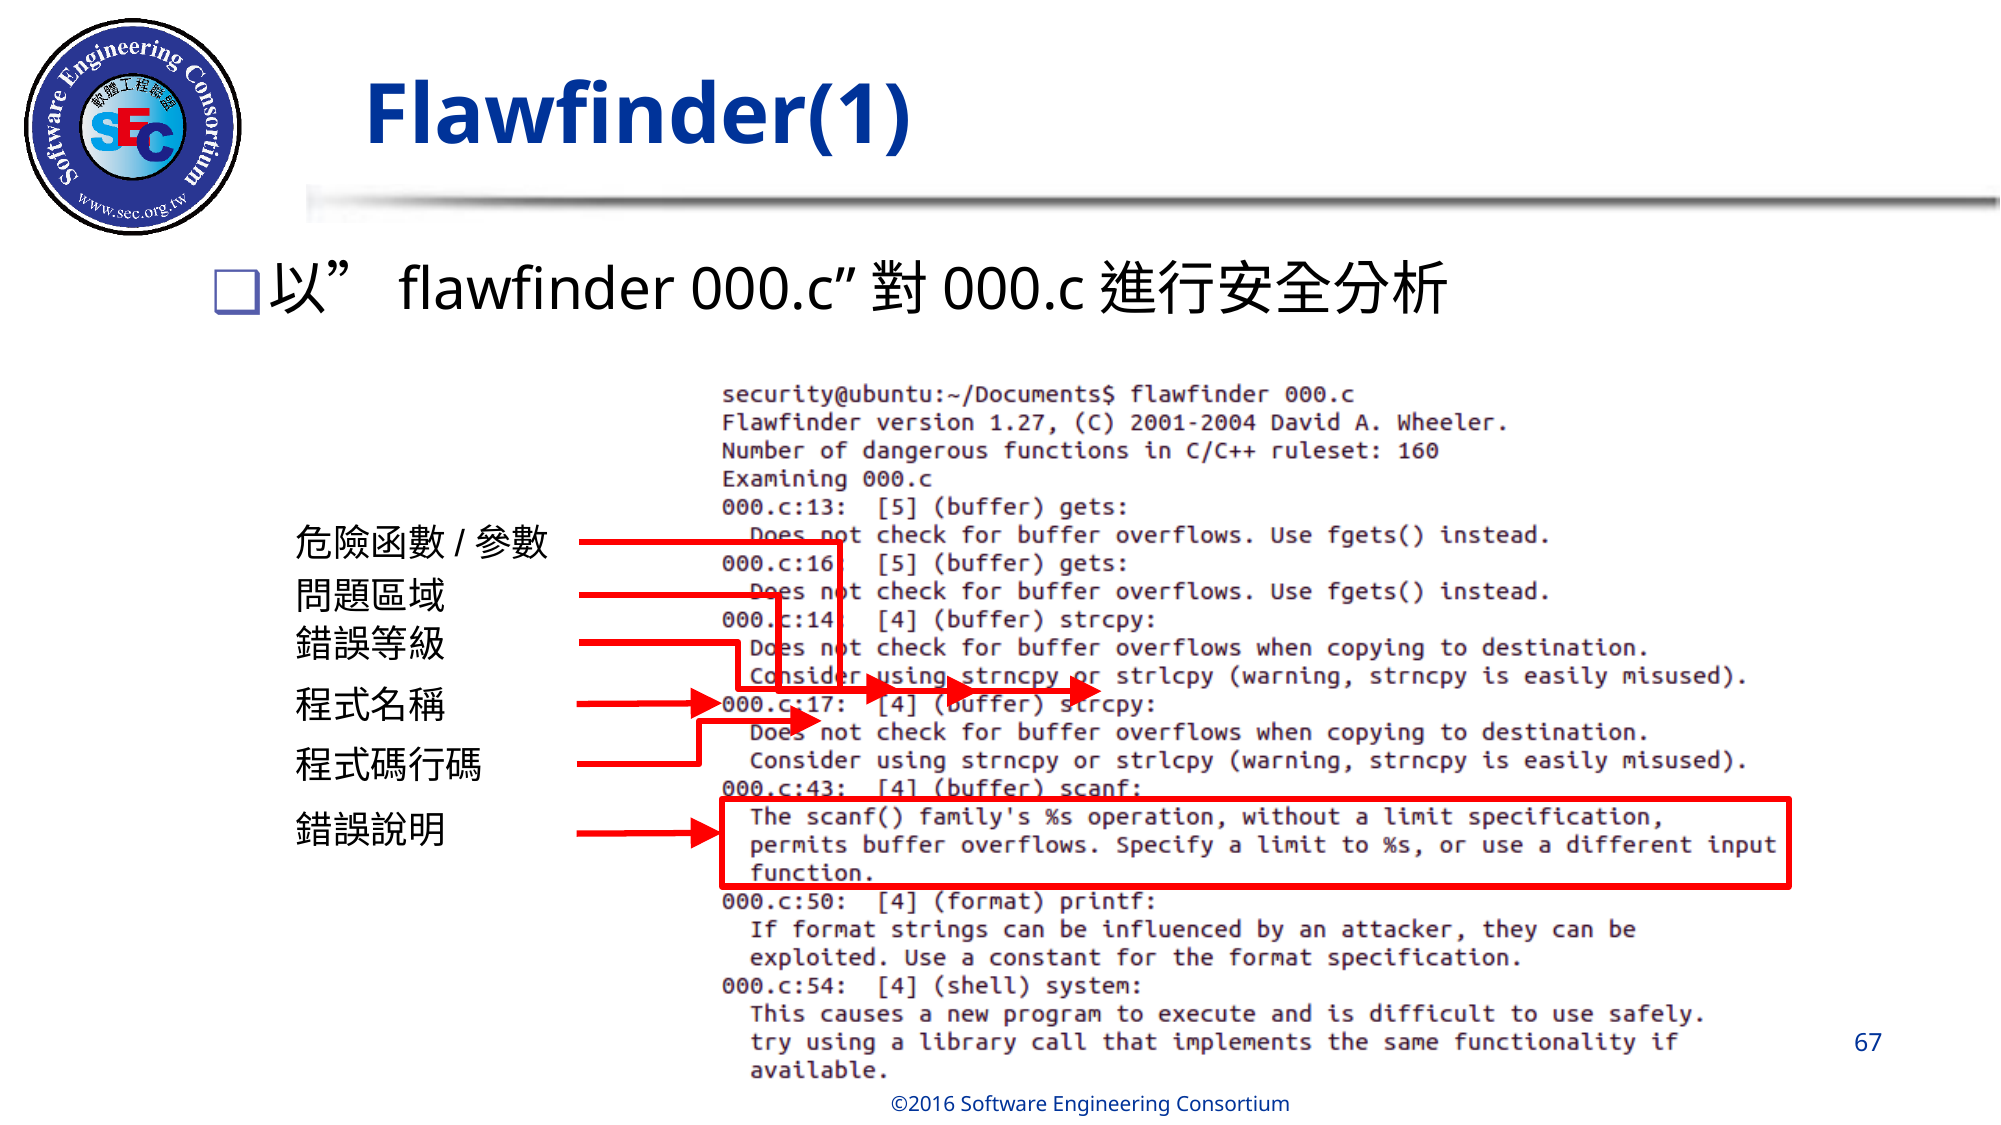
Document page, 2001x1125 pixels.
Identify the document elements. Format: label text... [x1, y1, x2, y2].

slide_number ‹#› [1481, 1019, 1898, 1094]
picture [0, 0, 265, 259]
text_box 問題區域 [280, 573, 573, 625]
text_box 程式碼行碼 [280, 733, 577, 795]
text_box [578, 594, 979, 692]
title Flawfinder(1) [348, 42, 2000, 179]
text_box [578, 541, 1102, 692]
picture [721, 382, 1834, 1083]
text_box 程式名稱 [280, 673, 577, 733]
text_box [576, 720, 822, 765]
list 以”flawfinder 000.c”對000.c進行安全分析 [196, 243, 1898, 1000]
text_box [578, 642, 898, 690]
text_box 錯誤說明 [280, 798, 538, 860]
picture [306, 184, 2000, 223]
text_box 危險函數/參數 [280, 511, 579, 573]
text_box 錯誤等級 [280, 625, 572, 673]
